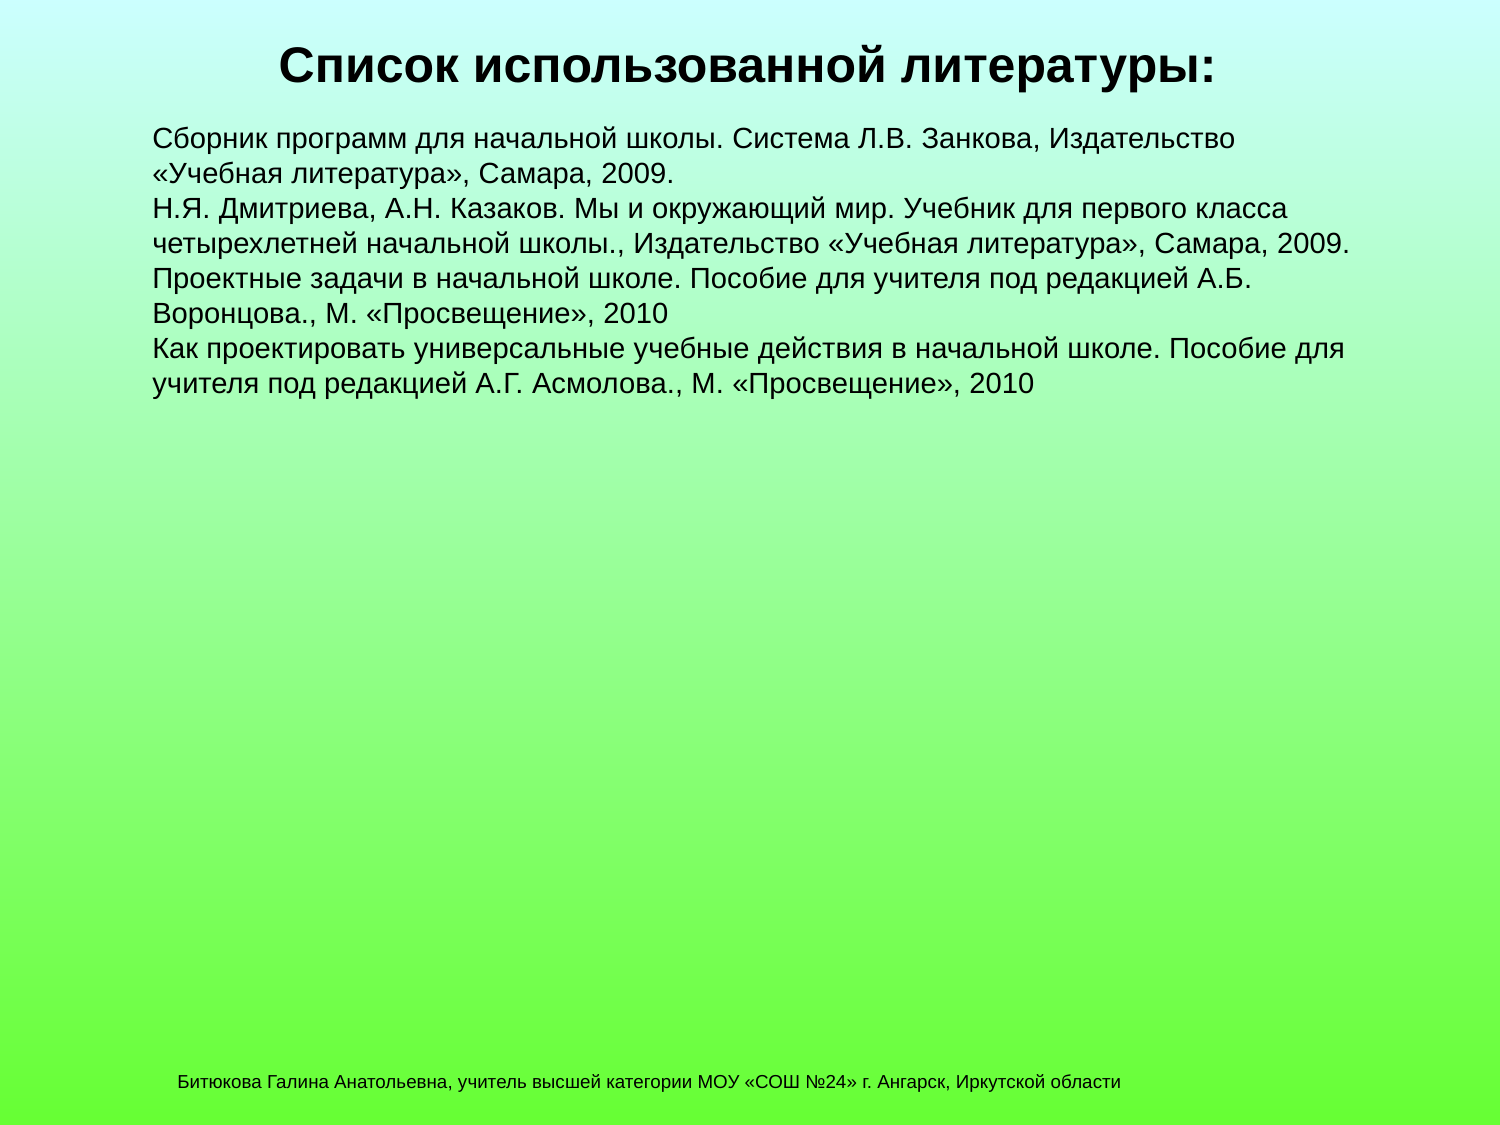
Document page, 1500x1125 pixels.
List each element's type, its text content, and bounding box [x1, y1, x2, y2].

text_box Сборник программ для начальной школы. Система Л.В. Занкова, Издательство «Учебная литература», Самара, 2009. Н.Я. Дмитриева, А.Н. Казаков. Мы и окружающий мир. Учебник для первого класса четырехлетней начальной школы., Издательство «Учебная литература», Самара, 2009. Проектные задачи в начальной школе. Пособие для учителя под редакцией А.Б. Воронцова., М. «Просвещение», 2010 Как проектировать универсальные учебные действия в начальной школе. Пособие для учителя под редакцией А.Г. Асмолова., М. «Просвещение», 2010 [137, 112, 1388, 477]
text_box Битюкова Галина Анатольевна, учитель высшей категории МОУ «СОШ №24» г. Ангарск, Иркутской области [162, 1062, 1363, 1100]
text_box Список использованной литературы: [263, 24, 1232, 100]
